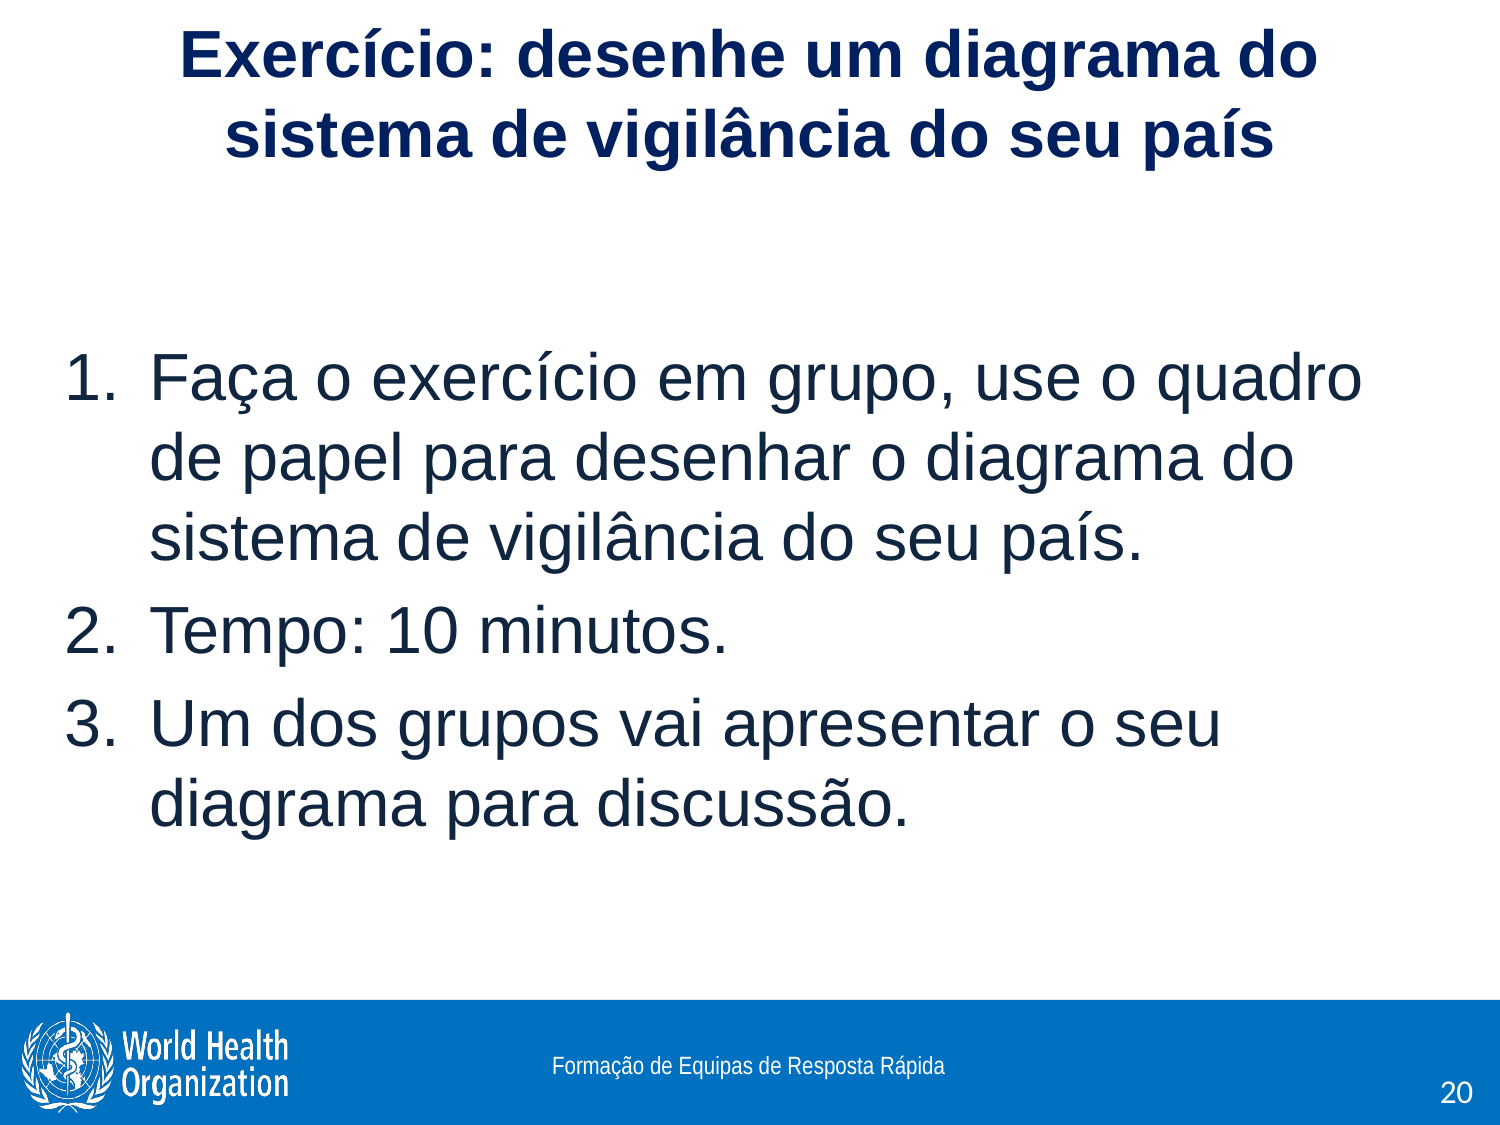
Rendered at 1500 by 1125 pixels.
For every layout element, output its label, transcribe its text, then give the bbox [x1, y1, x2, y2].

text_box Faça o exercício em grupo, use o quadro de papel para desenhar o diagrama do sistema de vigilância do seu país. Tempo: 10 minutos. Um dos grupos vai apresentar o seu diagrama para discussão. [50, 326, 1425, 976]
picture [21, 1012, 288, 1113]
text_box Exercício: desenhe um diagrama do sistema de vigilância do seu país [50, 3, 1450, 205]
